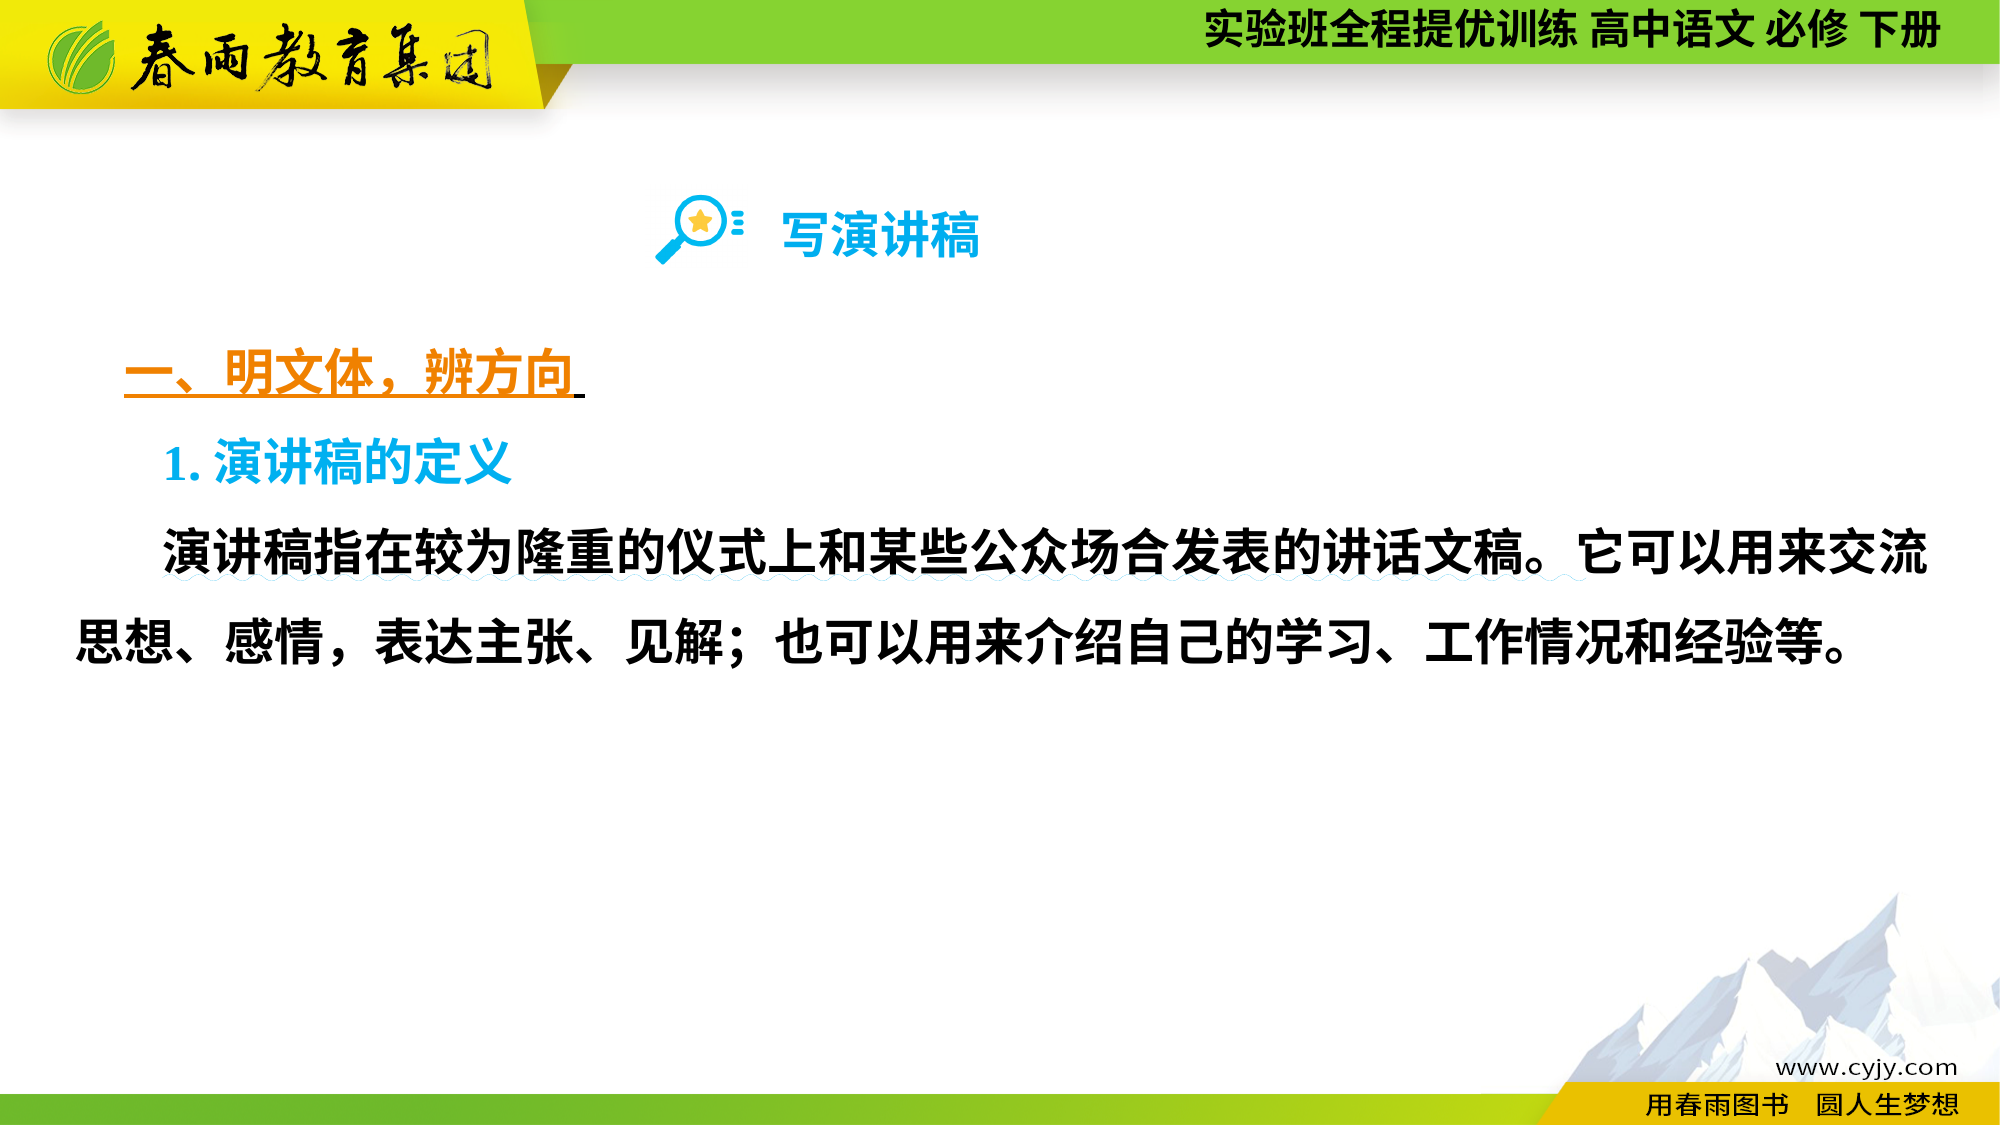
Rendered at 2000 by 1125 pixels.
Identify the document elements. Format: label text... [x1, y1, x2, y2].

text_box 写演讲稿 [765, 196, 996, 271]
picture [0, 0, 2000, 1125]
list 一、明文体，辨方向 1.演讲稿的定义 演讲稿指在较为隆重的仪式上和某些公众场合发表的讲话文稿。它可以用来交流思想、感情，表达主张、见解；也可以用来介绍自己的学习、工作情况和经验等。 [59, 302, 1944, 682]
